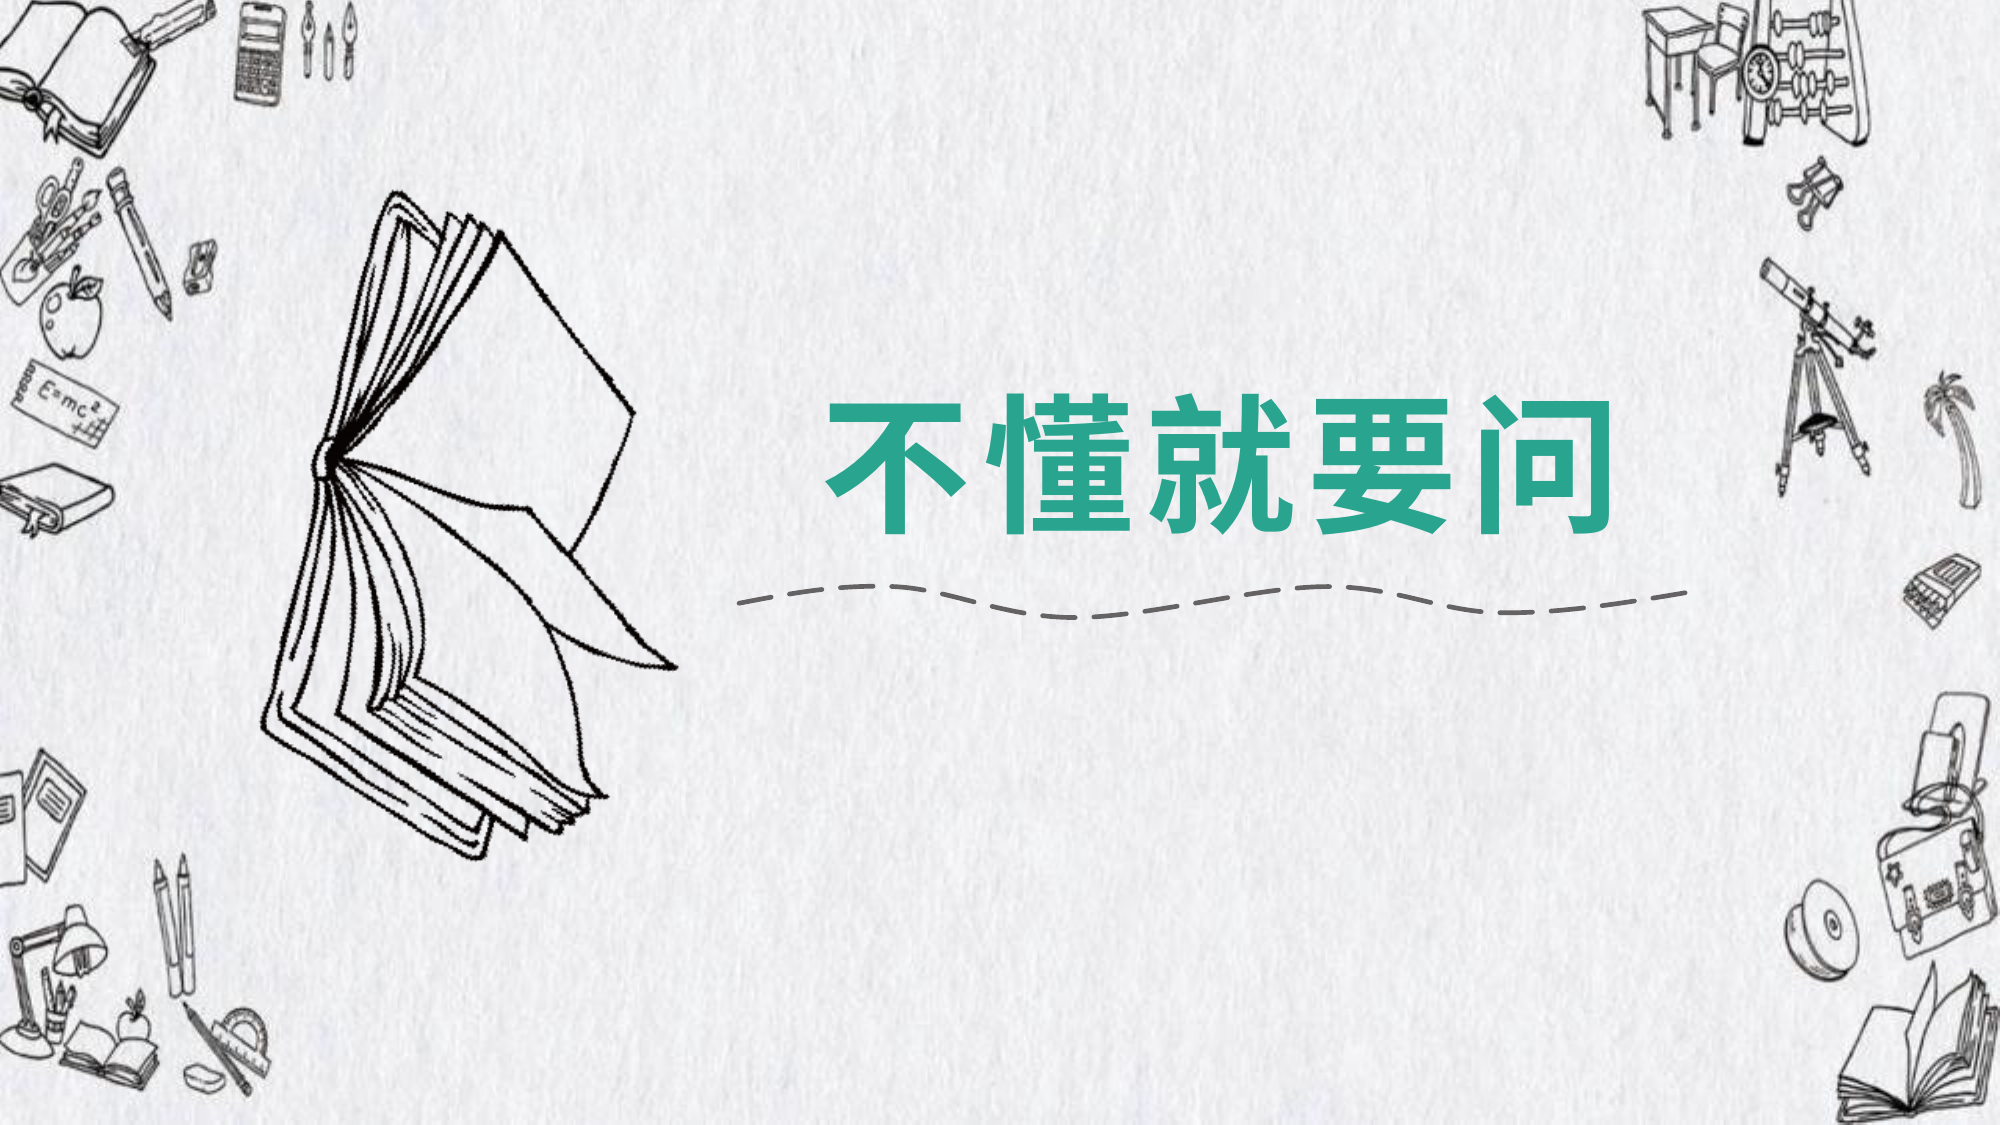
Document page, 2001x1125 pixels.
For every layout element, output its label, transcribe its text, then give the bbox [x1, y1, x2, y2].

picture [0, 0, 2000, 1125]
title 不懂就要问 [560, 339, 1881, 552]
